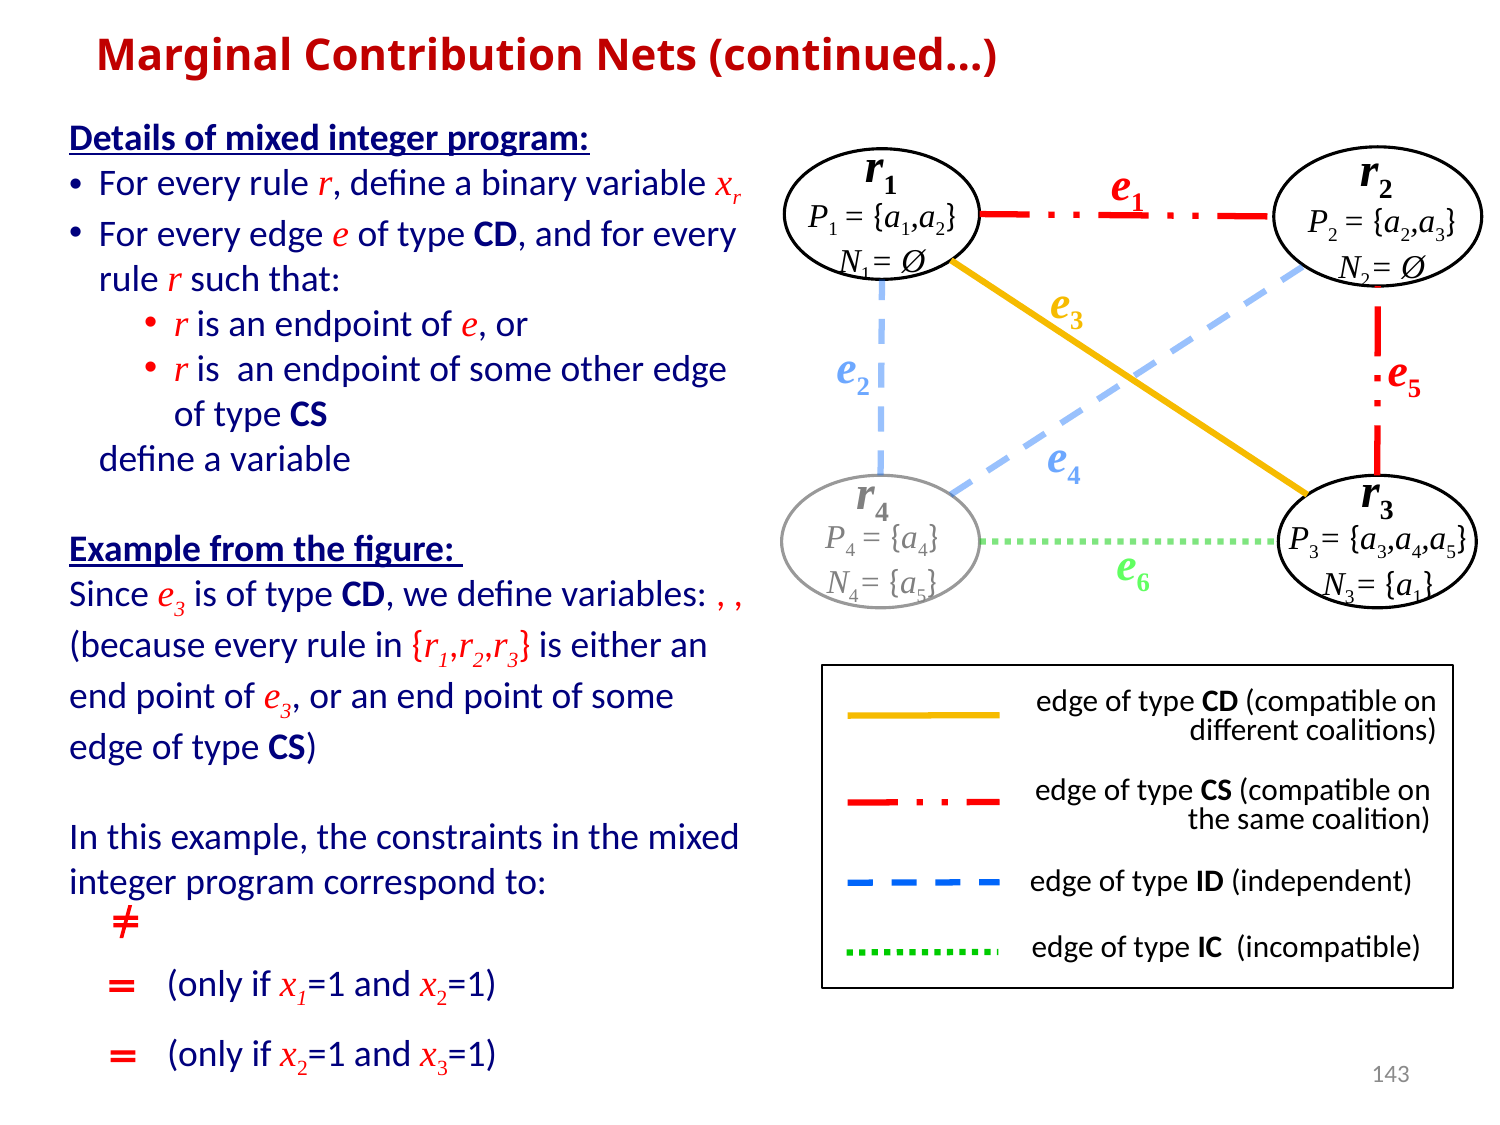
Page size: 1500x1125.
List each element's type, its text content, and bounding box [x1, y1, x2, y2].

text_box e6 [1116, 534, 1179, 540]
text_box P2 = {a2,a3} N2= Ø [1295, 199, 1468, 291]
text_box [911, 476, 982, 592]
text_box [950, 259, 1308, 495]
text_box edge of type CD (compatible on different coalitions) [1023, 688, 1438, 748]
text_box [1271, 145, 1359, 258]
text_box [1283, 474, 1361, 516]
text_box [1418, 150, 1484, 255]
text_box Marginal Contribution Nets (continued…) [80, 19, 1462, 87]
text_box P4 = {a4} N4= {a5} [815, 515, 949, 606]
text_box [979, 213, 1275, 217]
text_box edge of type CS (compatible on the same coalition) [1020, 777, 1431, 836]
text_box P3= {a3,a4,a5} N3= {a1} [1275, 516, 1481, 608]
text_box r4 [856, 461, 911, 527]
text_box e1 [1110, 154, 1176, 212]
text_box [1423, 480, 1472, 516]
text_box r3 [1361, 459, 1423, 525]
text_box edge of type ID (independent) [1030, 860, 1438, 898]
text_box edge of type IC (incompatible) [1031, 926, 1439, 964]
text_box e5 [1387, 340, 1439, 403]
text_box [820, 663, 1455, 990]
text_box e2 [887, 337, 896, 401]
slide_number 143 [1074, 1042, 1425, 1103]
text_box [917, 150, 982, 251]
text_box r2 [1359, 139, 1418, 199]
text_box [779, 475, 856, 594]
text_box [846, 606, 915, 610]
text_box [782, 147, 864, 251]
text_box r1 [864, 134, 917, 193]
text_box P1 = {a1,a2} N1= Ø [798, 193, 966, 285]
text_box e2 [836, 337, 875, 401]
text_box e6 [1116, 549, 1179, 597]
